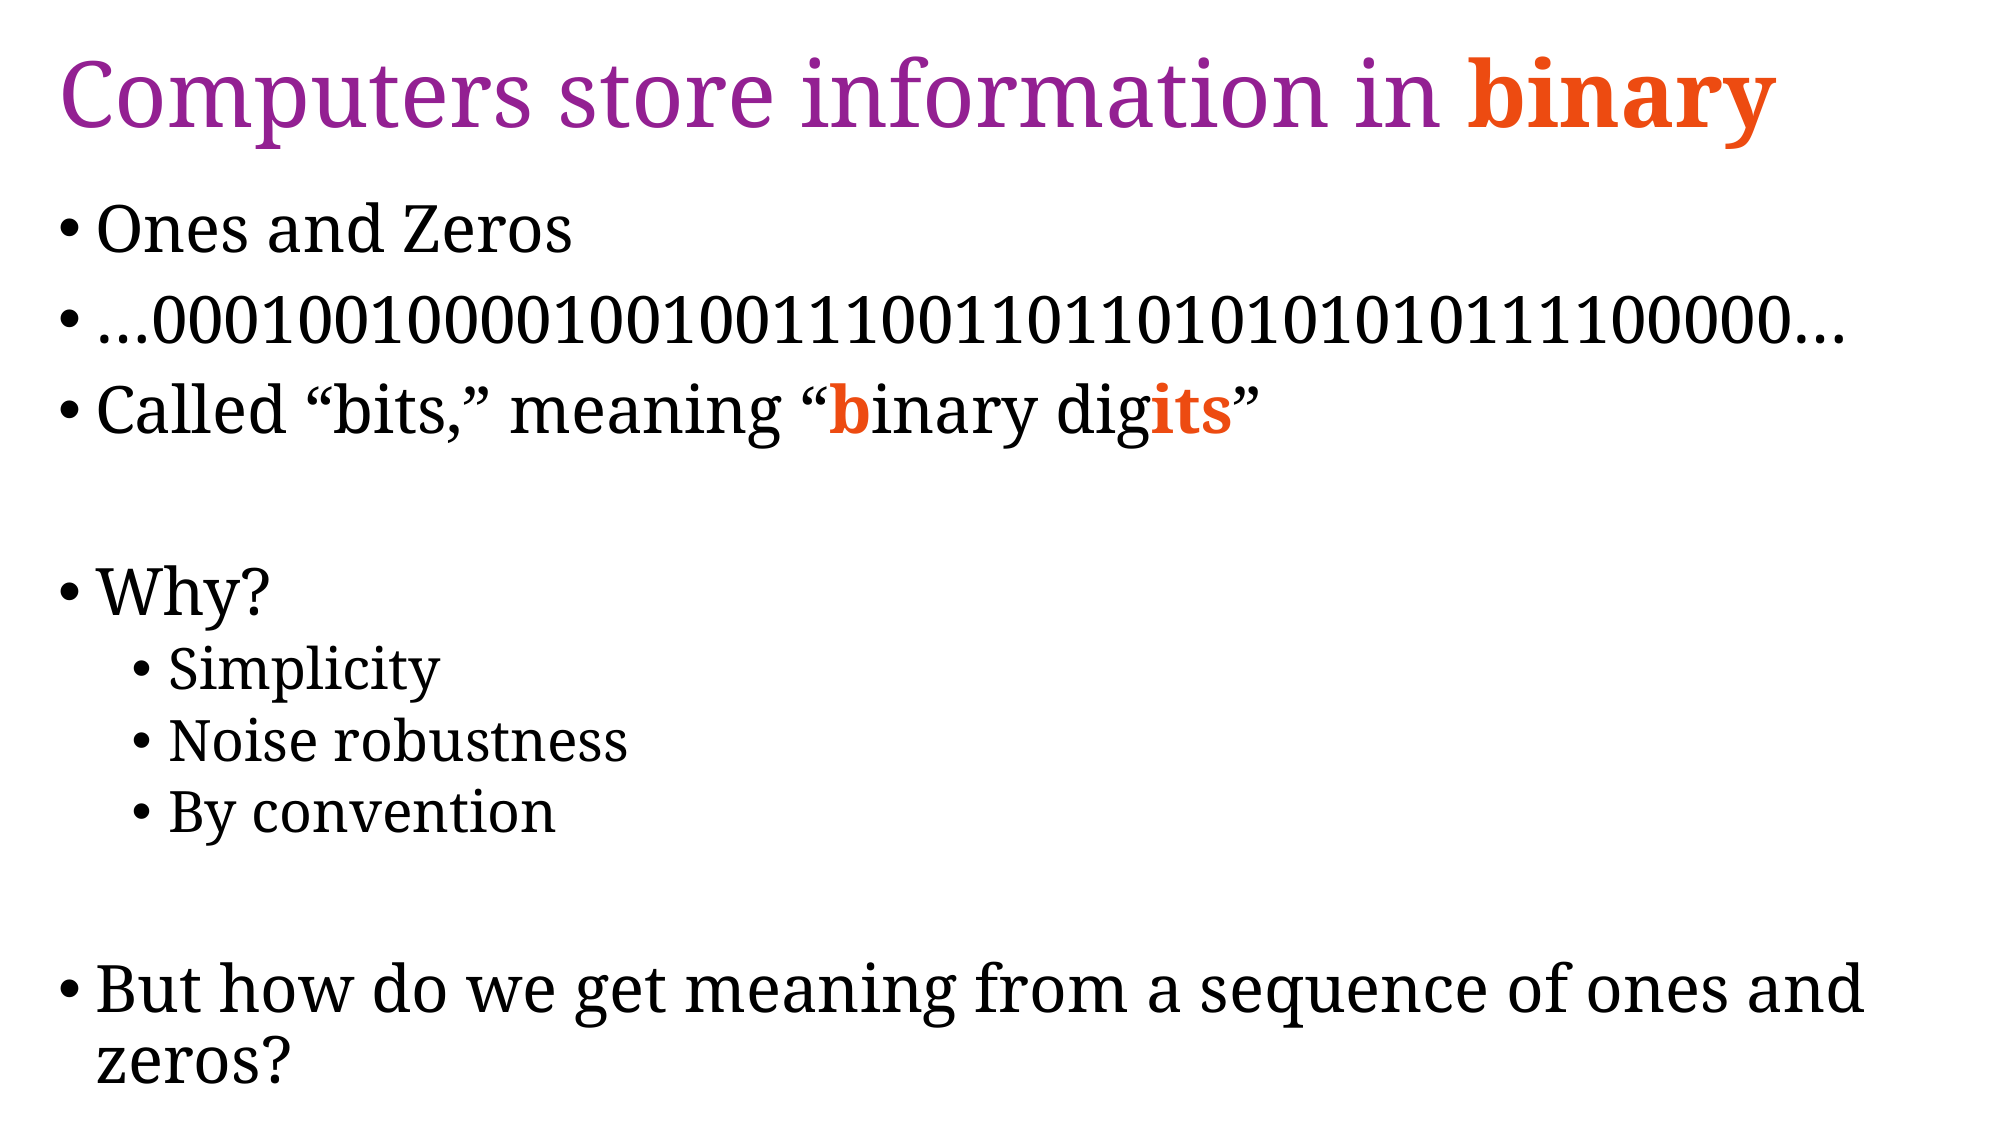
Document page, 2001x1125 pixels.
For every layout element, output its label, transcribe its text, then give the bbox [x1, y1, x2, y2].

title Computers store information in binary [43, 25, 1953, 171]
list Ones and Zeros …000100100001001001110011011010101010111100000… Called “bits,” meaning “binary digits” Why? Simplicity Noise robustness By convention But how do we get meaning from a sequence of ones and zeros? [43, 188, 1953, 1106]
